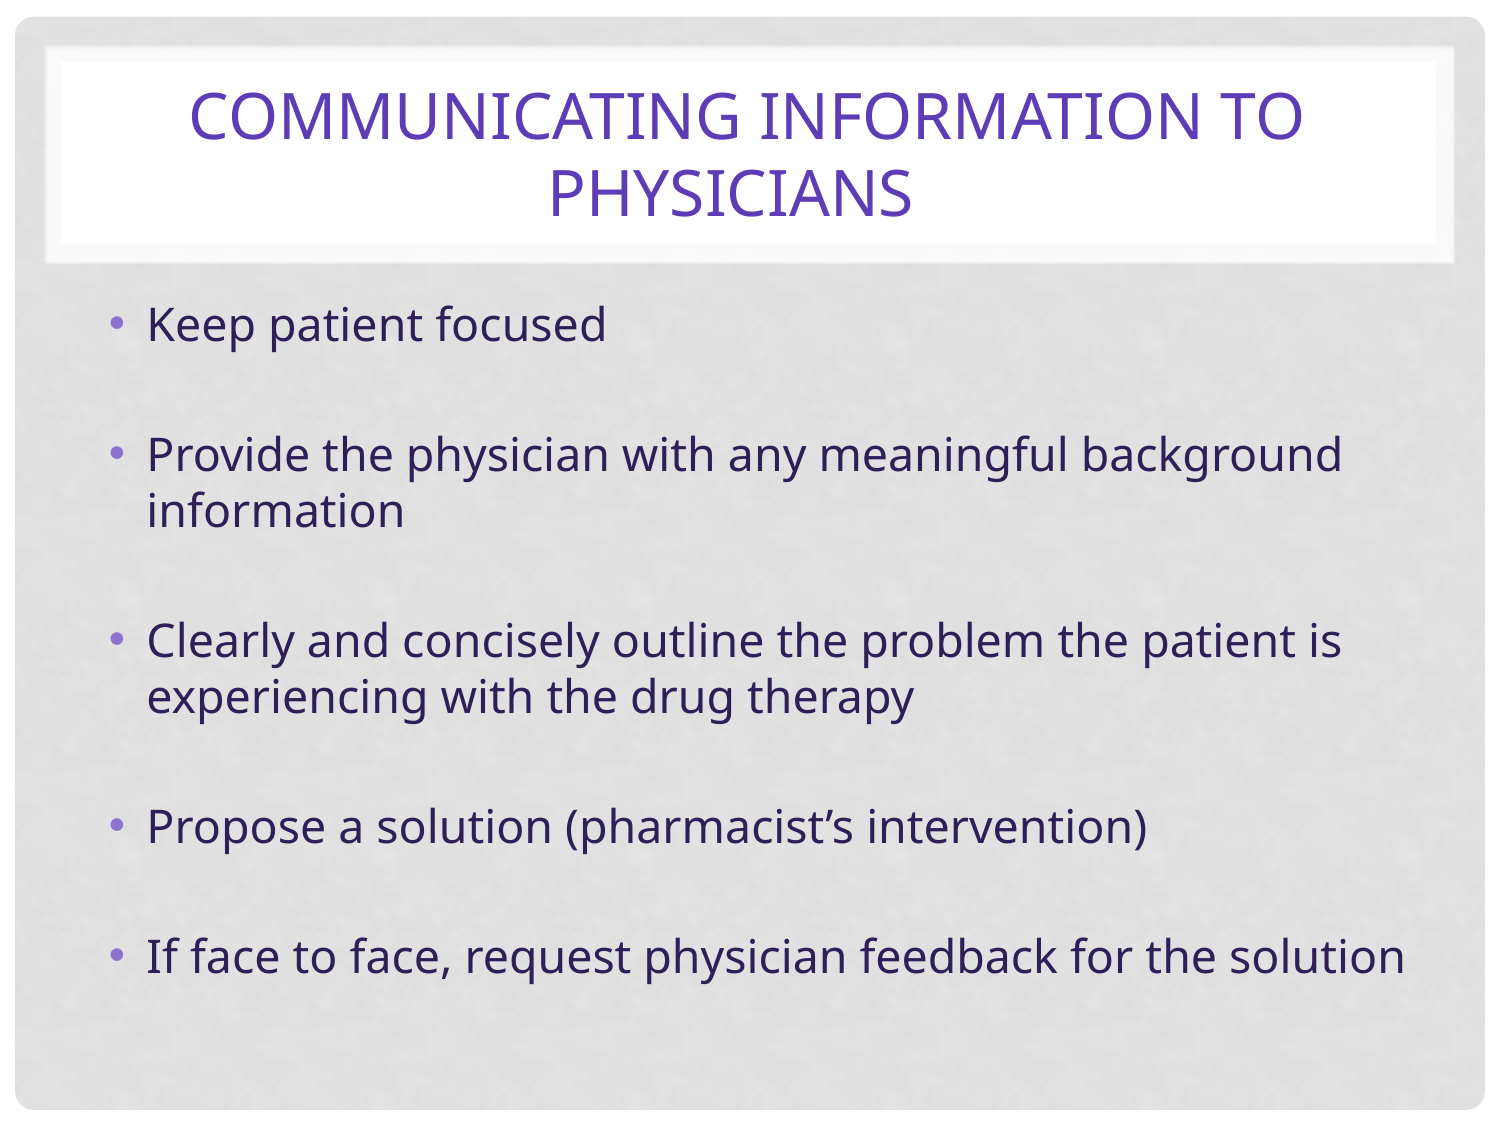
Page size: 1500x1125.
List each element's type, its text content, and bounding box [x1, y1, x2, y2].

title Communicating Information to Physicians [69, 66, 1425, 238]
list Keep patient focused Provide the physician with any meaningful background information Clearly and concisely outline the problem the patient is experiencing with the drug therapy Propose a solution (pharmacist’s intervention) If face to face, request physician feedback for the solution [75, 287, 1425, 1005]
